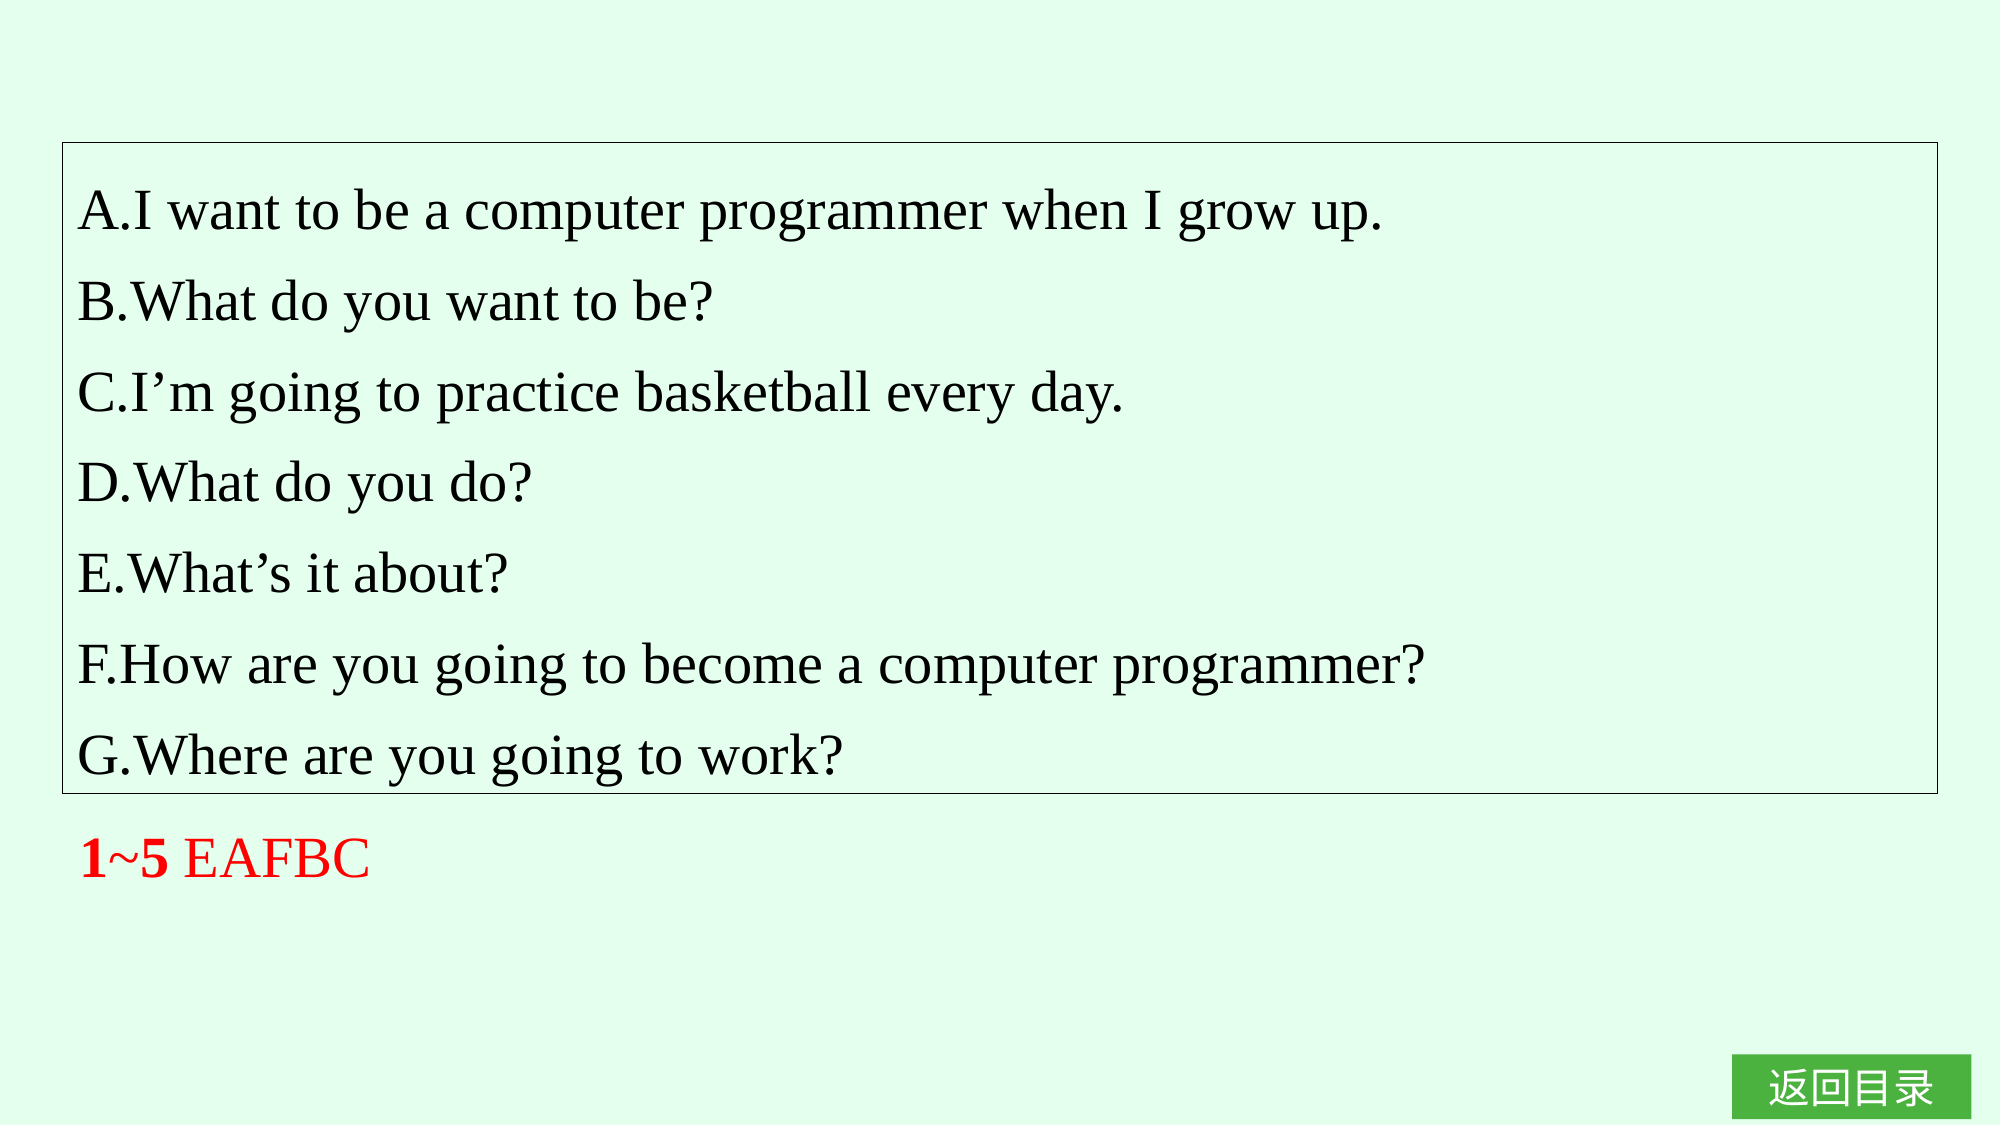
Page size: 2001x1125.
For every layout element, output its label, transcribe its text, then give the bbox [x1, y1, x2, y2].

text_box A.I want to be a computer programmer when I grow up. B.What do you want to be? C.I’m going to practice basketball every day. D.What do you do? E.What’s it about? F.How are you going to become a computer programmer? G.Where are you going to work? [62, 142, 1938, 794]
text_box 1~5 EAFBC [64, 790, 401, 897]
